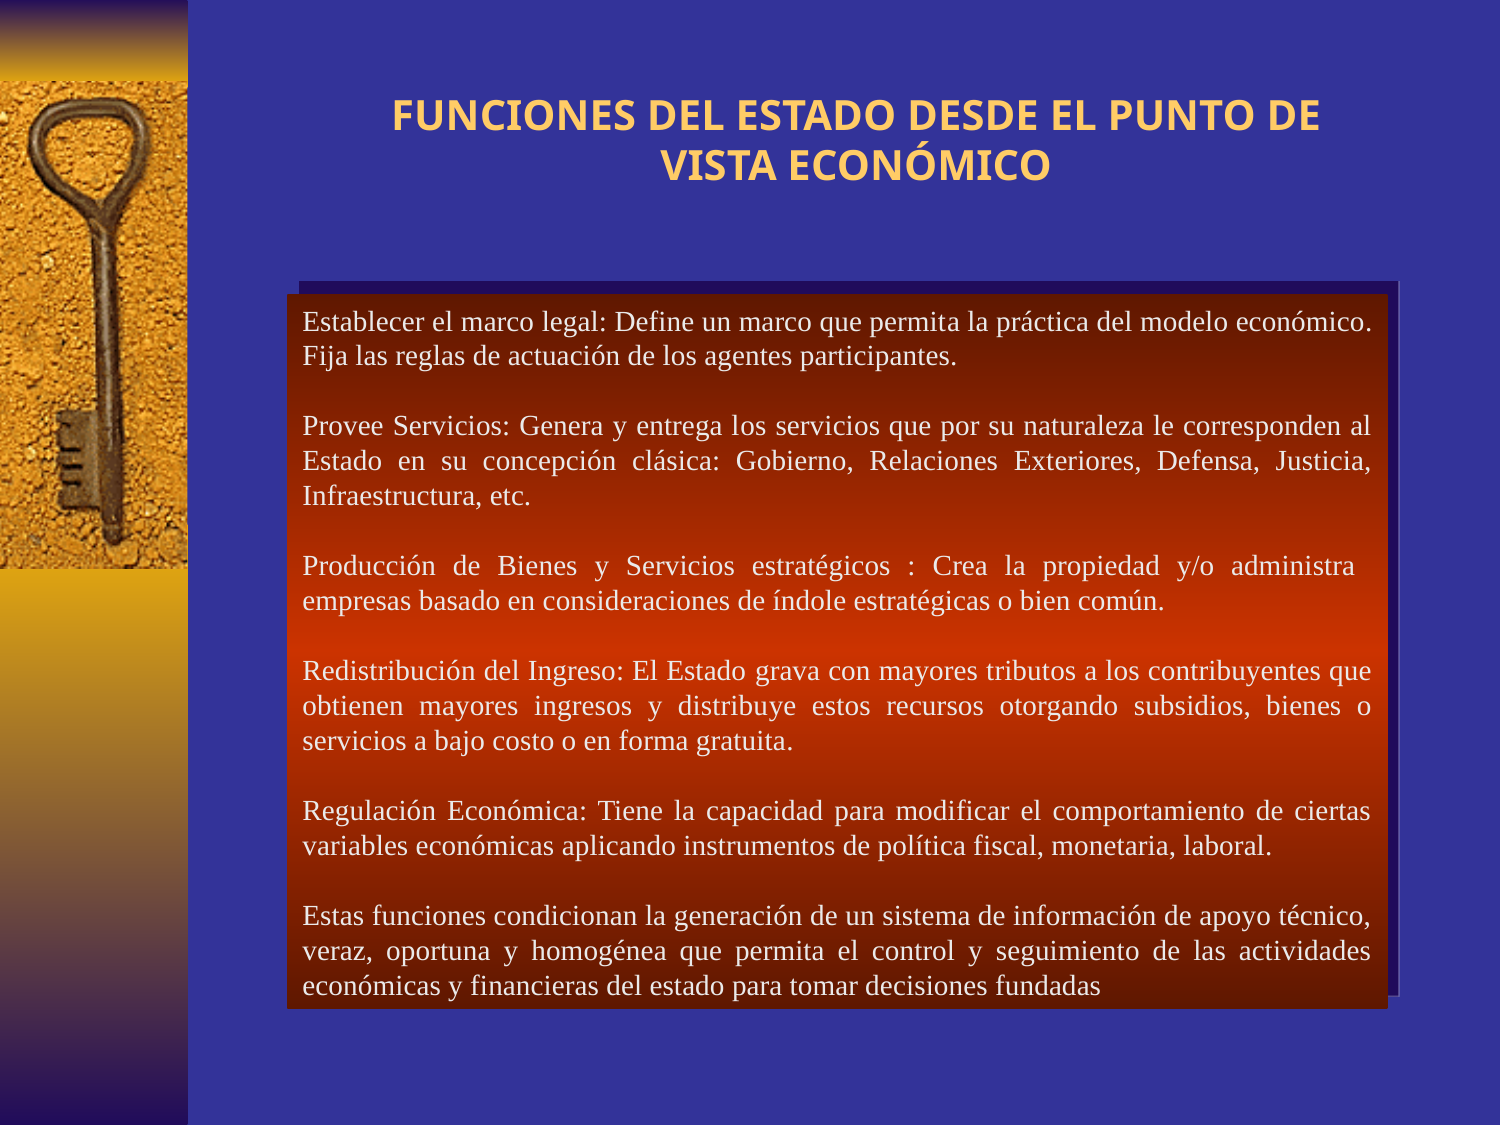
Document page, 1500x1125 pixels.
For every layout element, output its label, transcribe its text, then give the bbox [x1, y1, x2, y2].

picture [0, 81, 188, 569]
title FUNCIONES DEL ESTADO DESDE EL PUNTO DE VISTA ECONÓMICO [324, 65, 1388, 213]
list Establecer el marco legal: Define un marco que permita la práctica del modelo económico. Fija las reglas de actuación de los agentes participantes. Provee Servicios: Genera y entrega los servicios que por su naturaleza le corresponden al Estado en su concepción clásica: Gobierno, Relaciones Exteriores, Defensa, Justicia, Infraestructura, etc. Producción de Bienes y Servicios estratégicos : Crea la propiedad y/o administra empresas basado en consideraciones de índole estratégicas o bien común. Redistribución del Ingreso: El Estado grava con mayores tributos a los contribuyentes que obtienen mayores ingresos y distribuye estos recursos otorgando subsidios, bienes o servicios a bajo costo o en forma gratuita. Regulación Económica: Tiene la capacidad para modificar el comportamiento de ciertas variables económicas aplicando instrumentos de política fiscal, monetaria, laboral. Estas funciones condicionan la generación de un sistema de información de apoyo técnico, veraz, oportuna y homogénea que permita el control y seguimiento de las actividades económicas y financieras del estado para tomar decisiones fundadas [286, 293, 1388, 1010]
